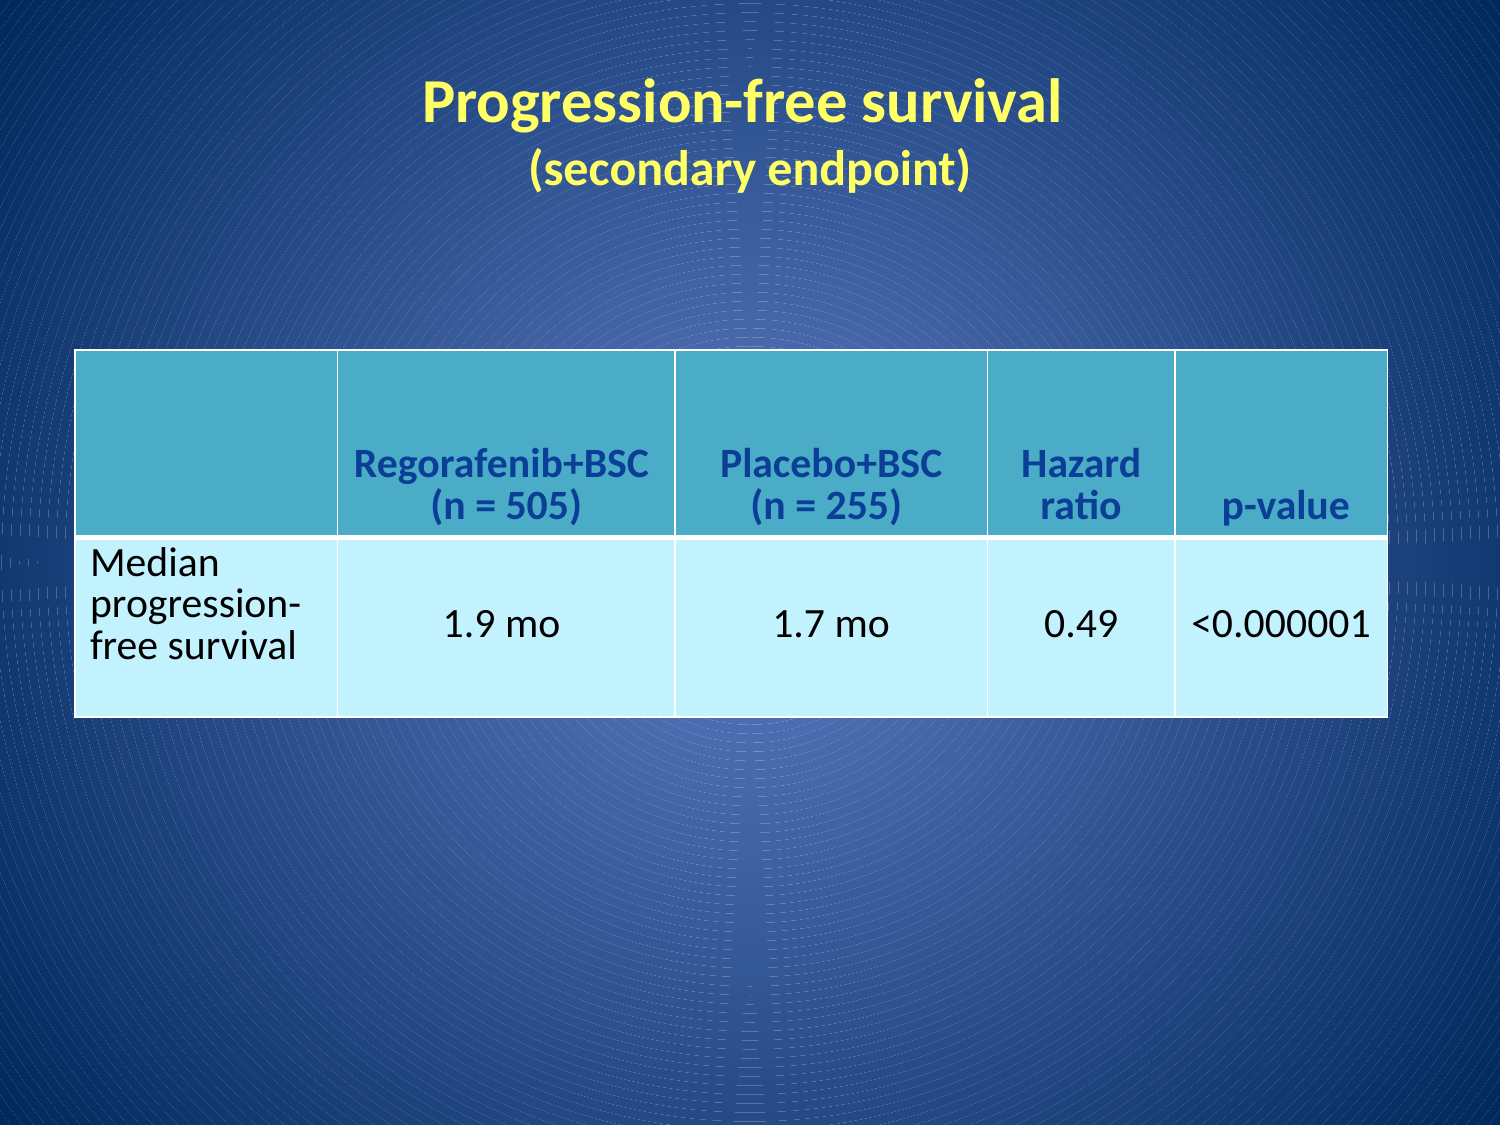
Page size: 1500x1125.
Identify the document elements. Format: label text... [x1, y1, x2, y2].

text_box Progression-free survival (secondary endpoint) [37, 37, 1463, 218]
table_cell Median progression- free survival [76, 540, 337, 716]
table_cell 0.49 [988, 540, 1174, 716]
table_header [76, 351, 337, 535]
table_header Placebo+BSC (n = 255) [676, 351, 987, 535]
table_header p-value [1176, 351, 1387, 535]
table_cell 1.7 mo [676, 540, 987, 716]
table_header Hazard ratio [988, 351, 1174, 535]
table_cell 1.9 mo [338, 540, 674, 716]
table_cell <0.000001 [1176, 540, 1387, 716]
table_header Regorafenib+BSC (n = 505) [338, 351, 674, 535]
